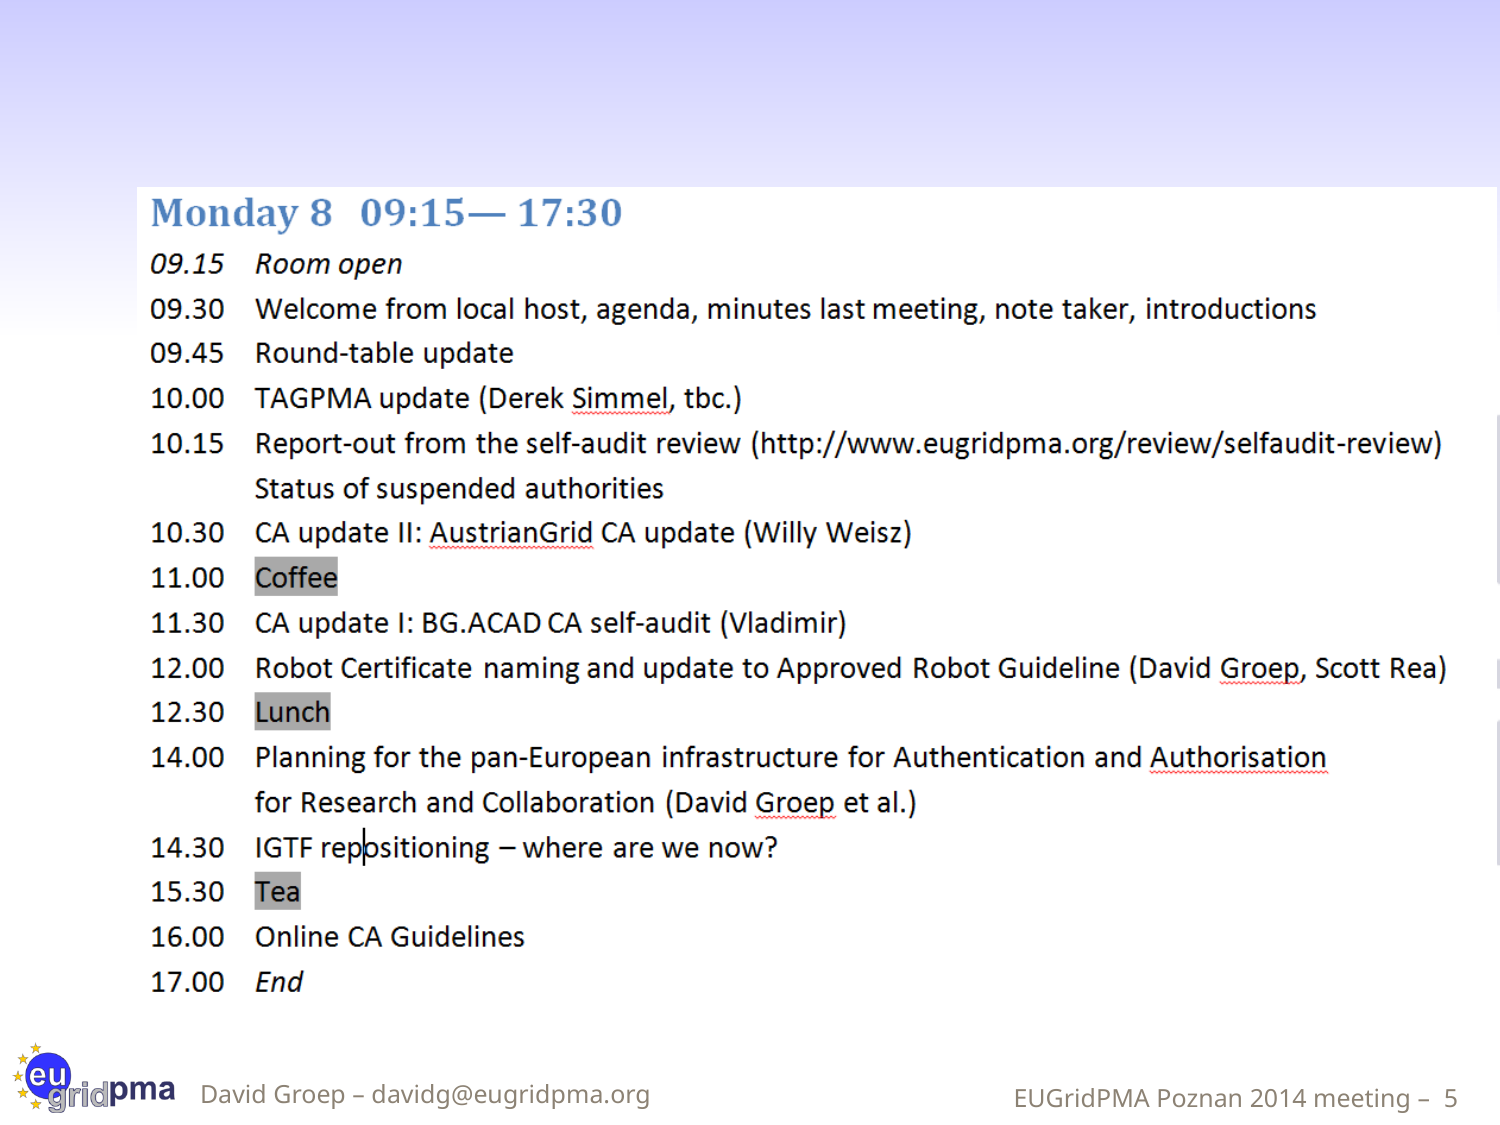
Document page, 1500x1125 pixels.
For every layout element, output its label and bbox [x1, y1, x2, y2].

picture [12, 1042, 175, 1113]
picture [136, 186, 1500, 1011]
